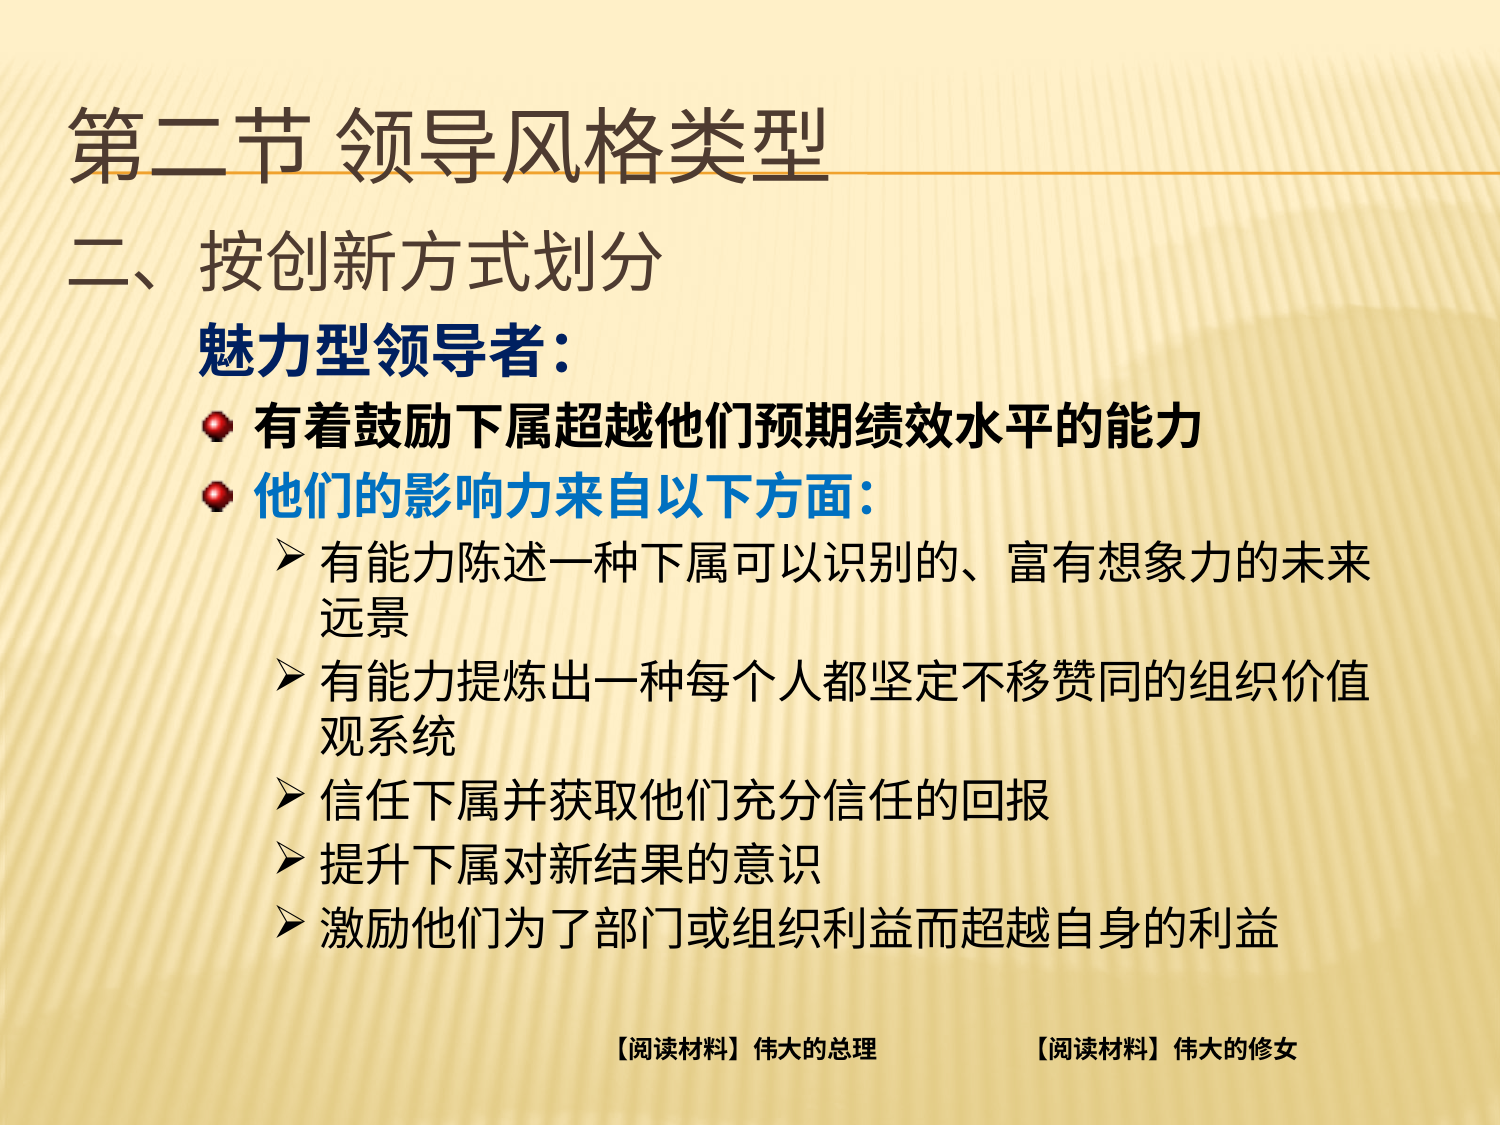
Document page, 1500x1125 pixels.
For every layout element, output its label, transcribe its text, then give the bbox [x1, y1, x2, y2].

picture [197, 406, 233, 442]
picture [197, 476, 233, 512]
text_box 魅力型领导者： 有着鼓励下属超越他们预期绩效水平的能力 他们的影响力来自以下方面： 有能力陈述一种下属可以识别的、富有想象力的未来远景 有能力提炼出一种每个人都坚定不移赞同的组织价值观系统 信任下属并获取他们充分信任的回报 提升下属对新结果的意识 激励他们为了部门或组织利益而超越自身的利益 [182, 306, 1418, 1027]
list 二、按创新方式划分 [49, 212, 1476, 346]
text_box 【阅读材料】伟大的修女 [965, 1026, 1355, 1071]
text_box 【阅读材料】伟大的总理 [588, 1026, 965, 1071]
title 第二节 领导风格类型 [50, 75, 1475, 212]
